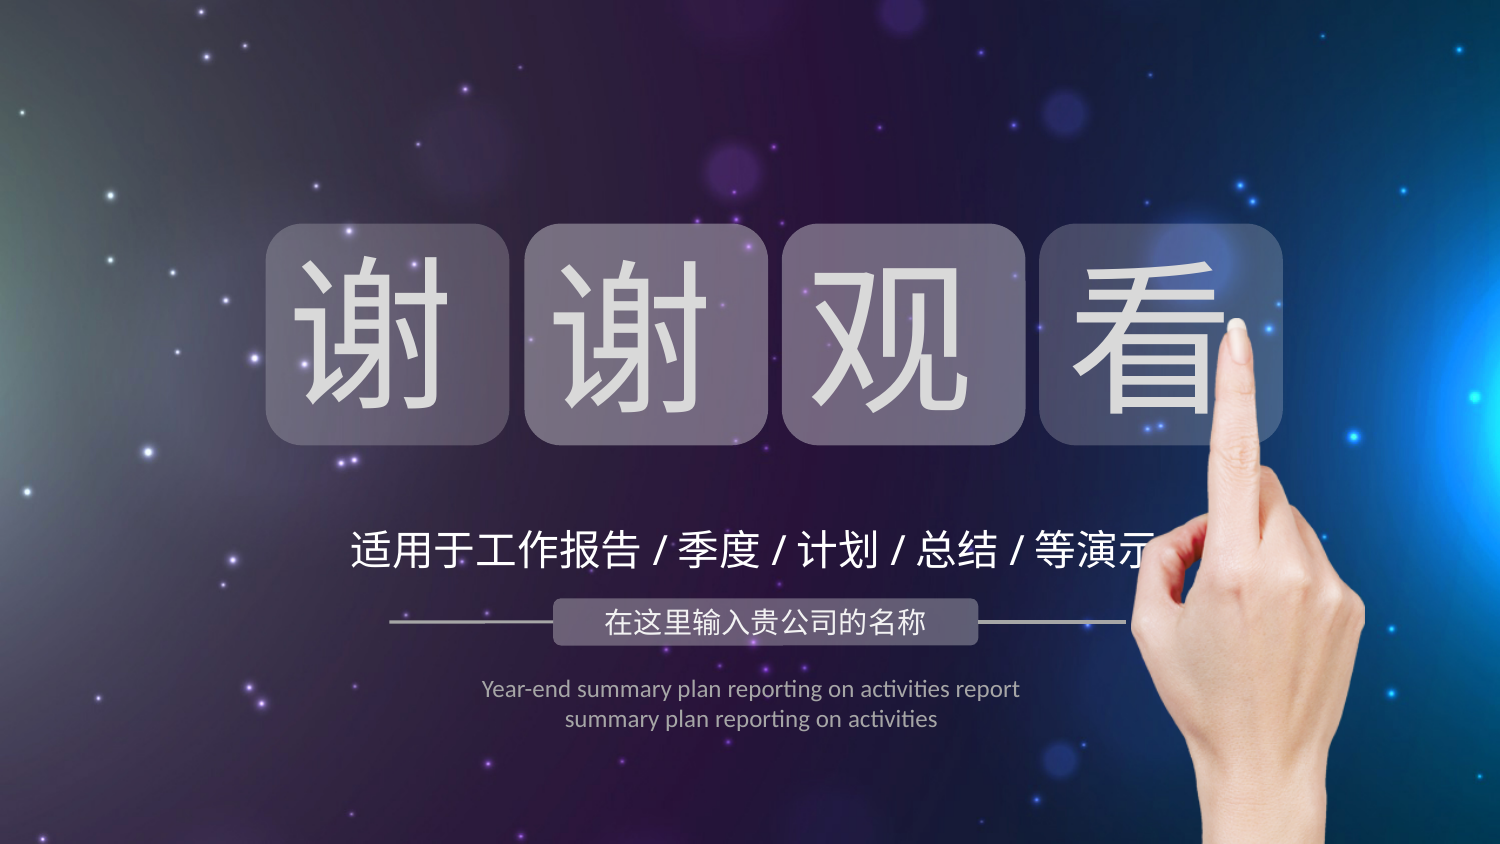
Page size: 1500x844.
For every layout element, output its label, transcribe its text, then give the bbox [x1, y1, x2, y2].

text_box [265, 222, 510, 446]
picture [0, 0, 1500, 844]
text_box 在这里输入贵公司的名称 [552, 597, 980, 647]
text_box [524, 223, 769, 446]
text_box Year-end summary plan reporting on activities report summary plan reporting on activities [466, 664, 1037, 740]
text_box 适用于工作报告/季度/计划/总结/等演示 [335, 516, 1131, 582]
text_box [1039, 223, 1283, 446]
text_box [781, 223, 1026, 446]
